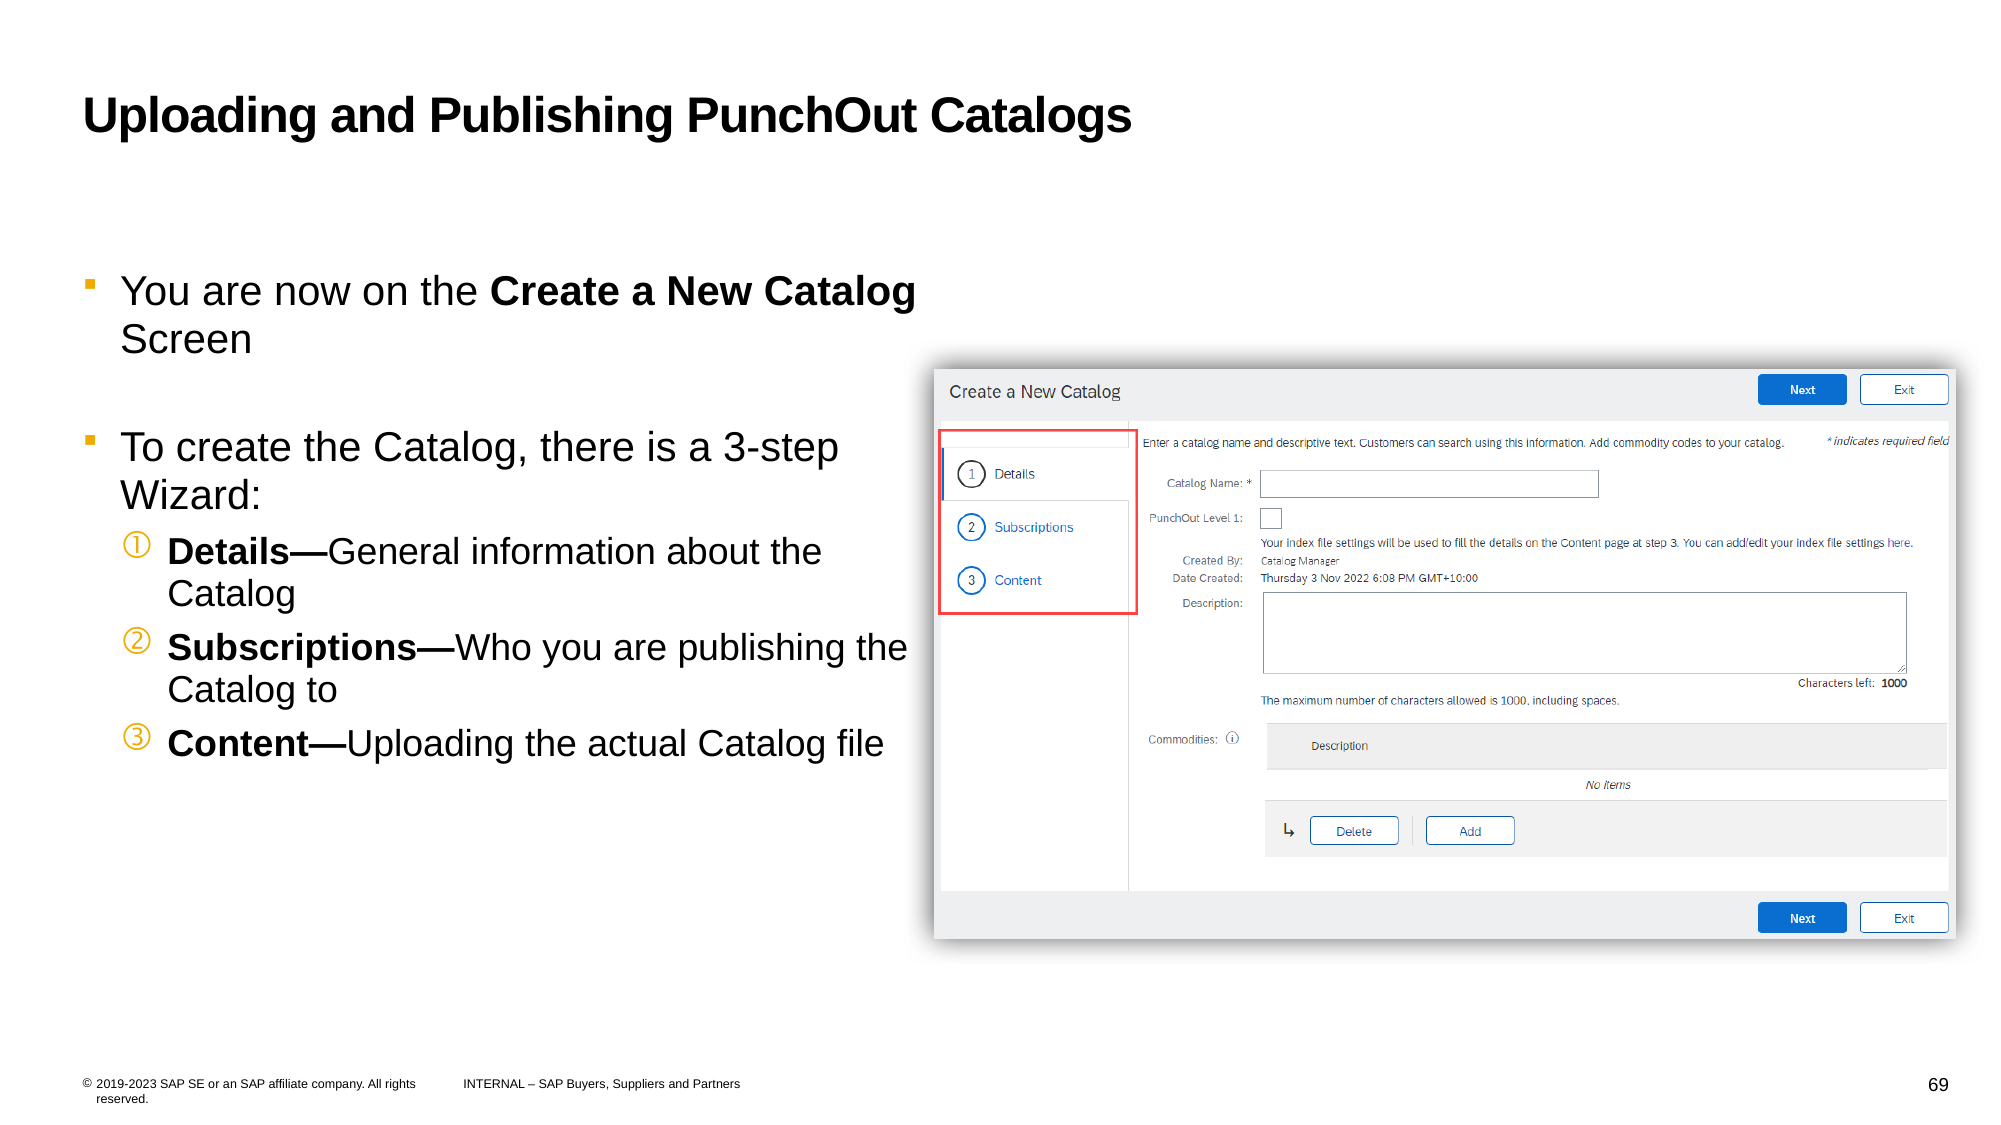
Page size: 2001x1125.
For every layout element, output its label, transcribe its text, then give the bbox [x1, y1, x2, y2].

title Uploading and Publishing PunchOut Catalogs [82, 82, 1918, 144]
picture [933, 368, 1956, 939]
list You are now on the Create a New Catalog Screen To create the Catalog, there is a 3-step Wizard: Details—General information about the Catalog Subscriptions—Who you are publishing the Catalog to Content—Uploading the actual Catalog file [82, 265, 962, 1040]
